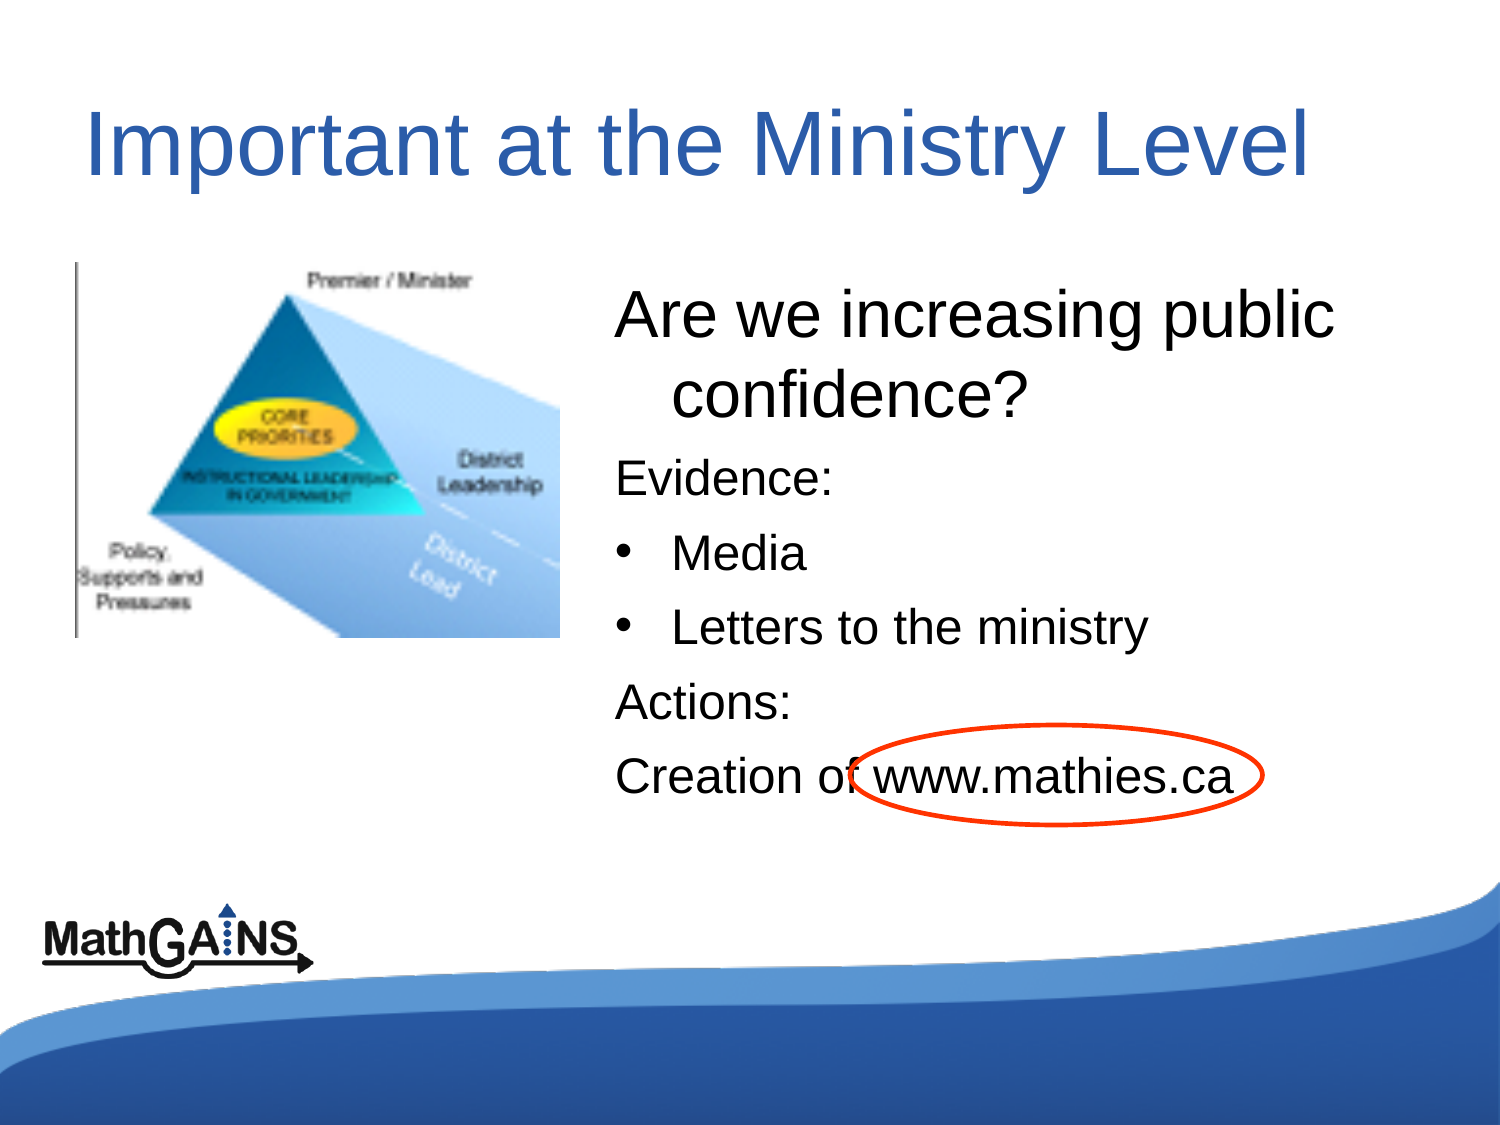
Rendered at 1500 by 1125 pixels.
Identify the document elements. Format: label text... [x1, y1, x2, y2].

picture [0, 878, 1500, 1125]
text_box [849, 725, 1263, 826]
list Are we increasing public confidence? Evidence: Media Letters to the ministry Actions: Creation of www.mathies.ca [599, 261, 1426, 1006]
title Important at the Ministry Level [74, 14, 1426, 263]
picture [74, 262, 560, 638]
